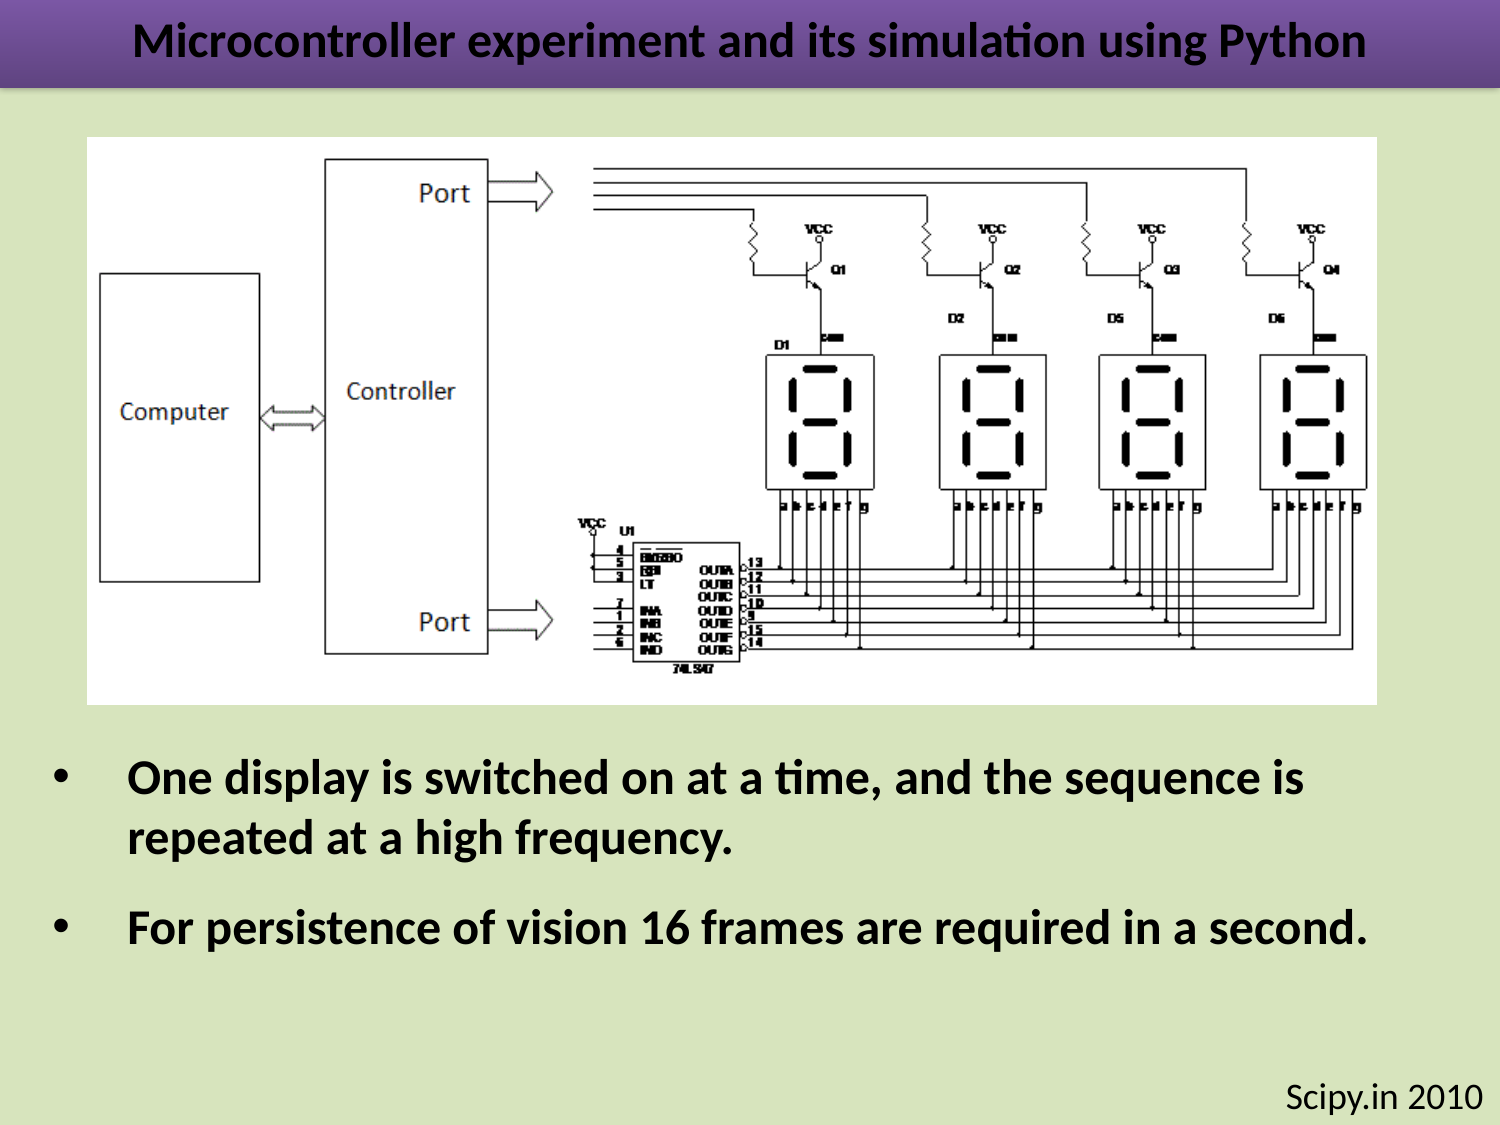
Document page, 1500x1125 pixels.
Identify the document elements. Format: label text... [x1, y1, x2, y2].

text_box Scipy.in 2010 [1271, 1064, 1499, 1125]
text_box One display is switched on at a time, and the sequence is repeated at a high frequency. For persistence of vision 16 frames are required in a second. [37, 737, 1425, 963]
picture [87, 137, 1377, 705]
text_box Microcontroller experiment and its simulation using Python [0, 0, 1500, 88]
